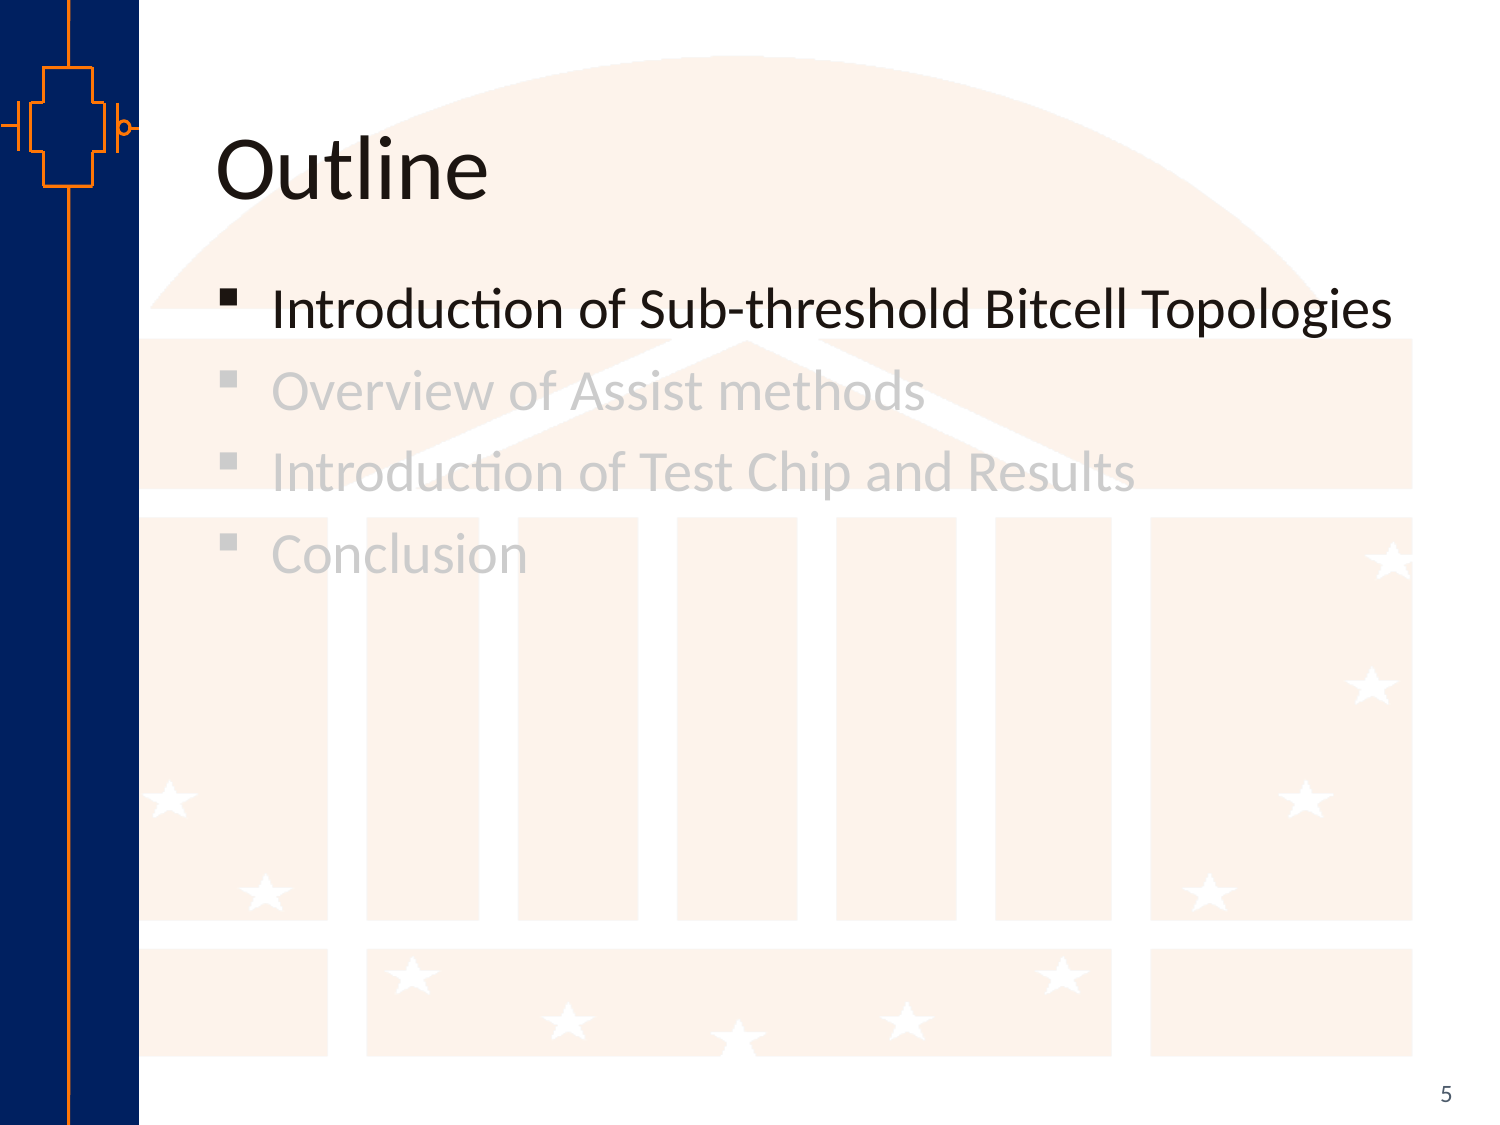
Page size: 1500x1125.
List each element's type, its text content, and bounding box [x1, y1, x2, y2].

slide_number 5 [1425, 1062, 1488, 1123]
list Introduction of Sub-threshold Bitcell Topologies Overview of Assist methods Introduction of Test Chip and Results Conclusion [200, 262, 1425, 988]
title Outline [200, 37, 1388, 225]
